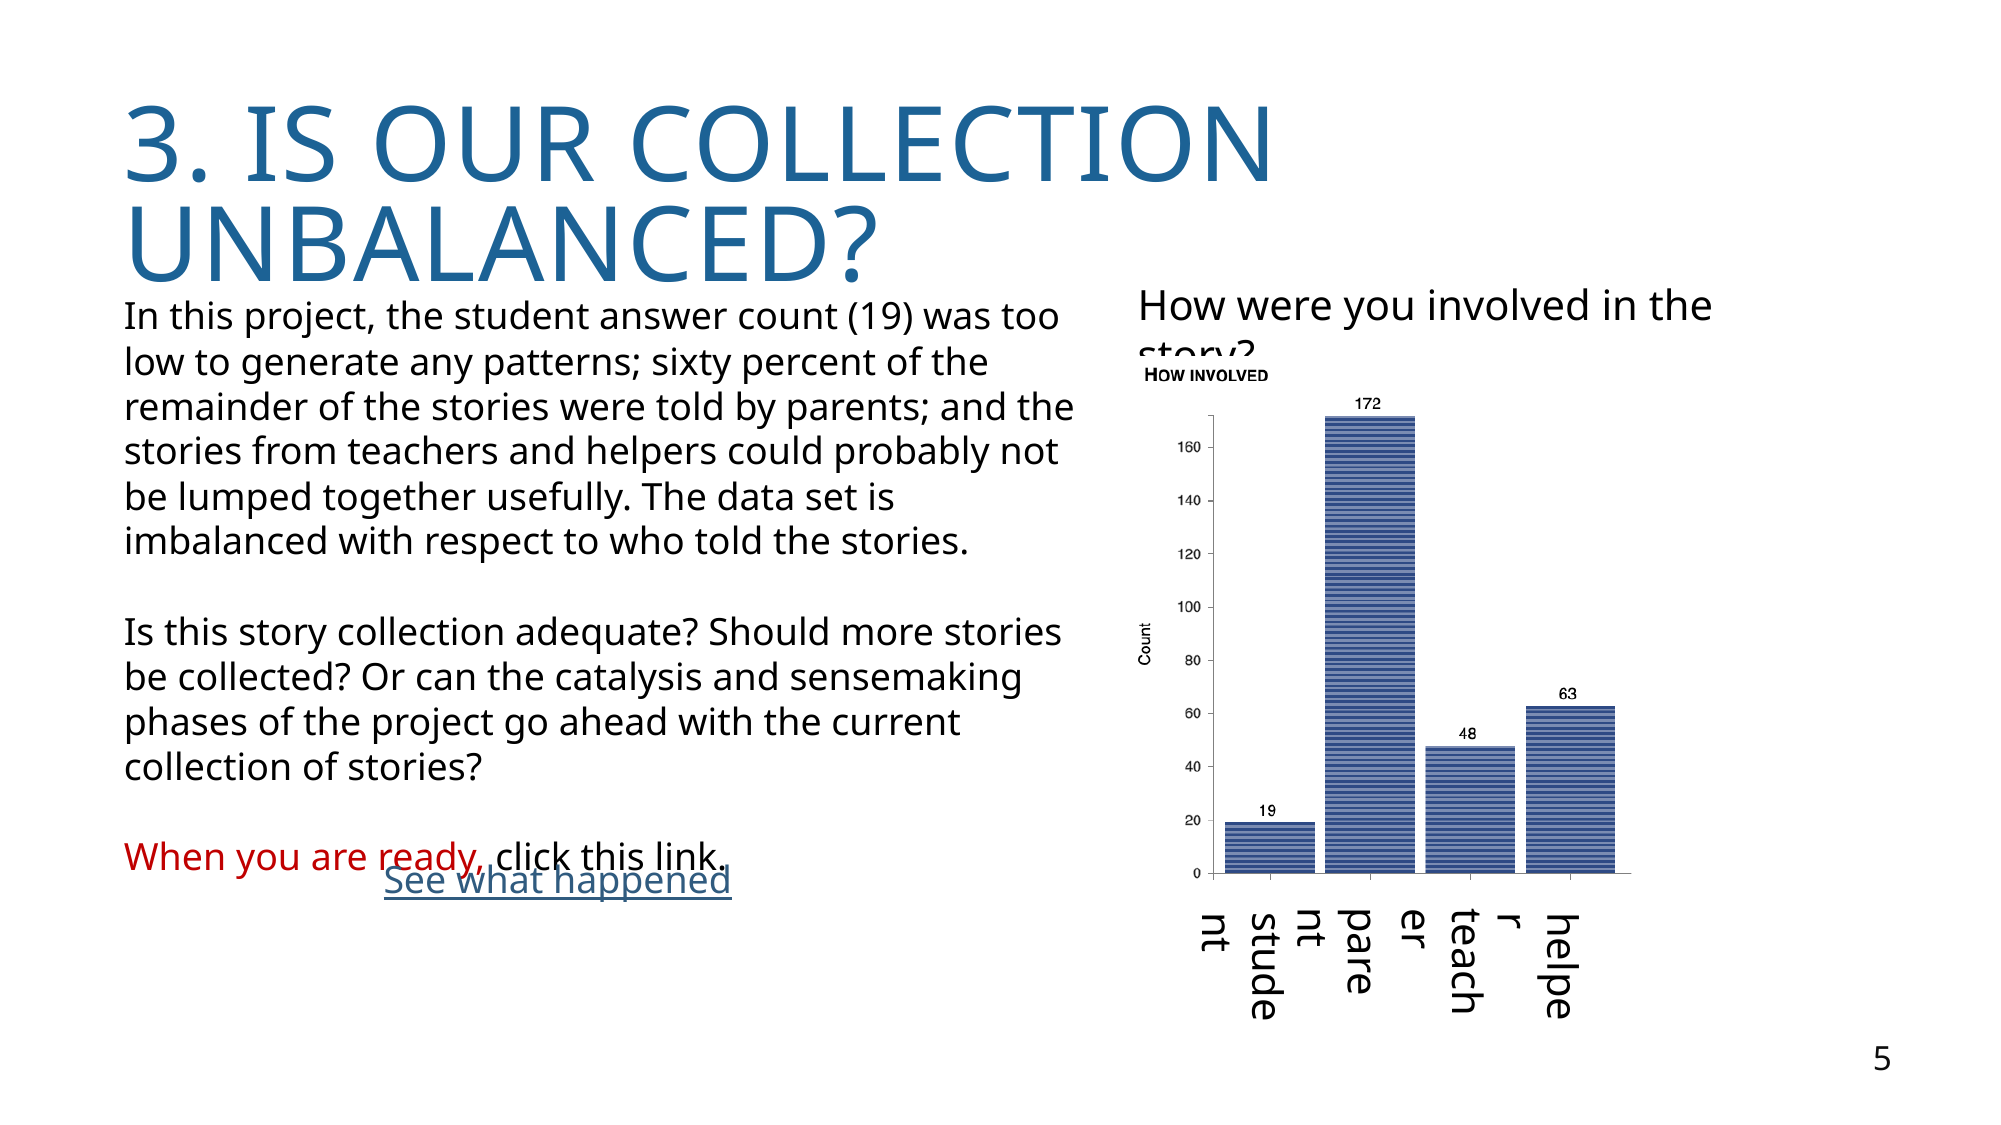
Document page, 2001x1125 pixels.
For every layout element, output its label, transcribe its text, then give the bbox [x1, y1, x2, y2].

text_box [1122, 271, 1759, 1038]
text_box In this project, the student answer count (19) was too low to generate any patterns; sixty percent of the remainder of the stories were told by parents; and the stories from teachers and helpers could probably not be lumped together usefully. The data set is imbalanced with respect to who told the stories. Is this story collection adequate? Should more stories be collected? Or can the catalysis and sensemaking phases of the project go ahead with the current collection of stories? When you are ready, click this link. [108, 285, 1102, 885]
text_box See what happened [368, 806, 721, 957]
slide_number 5 [1747, 1037, 1907, 1083]
title 3. is our collection unbalanced? [109, 78, 1891, 325]
